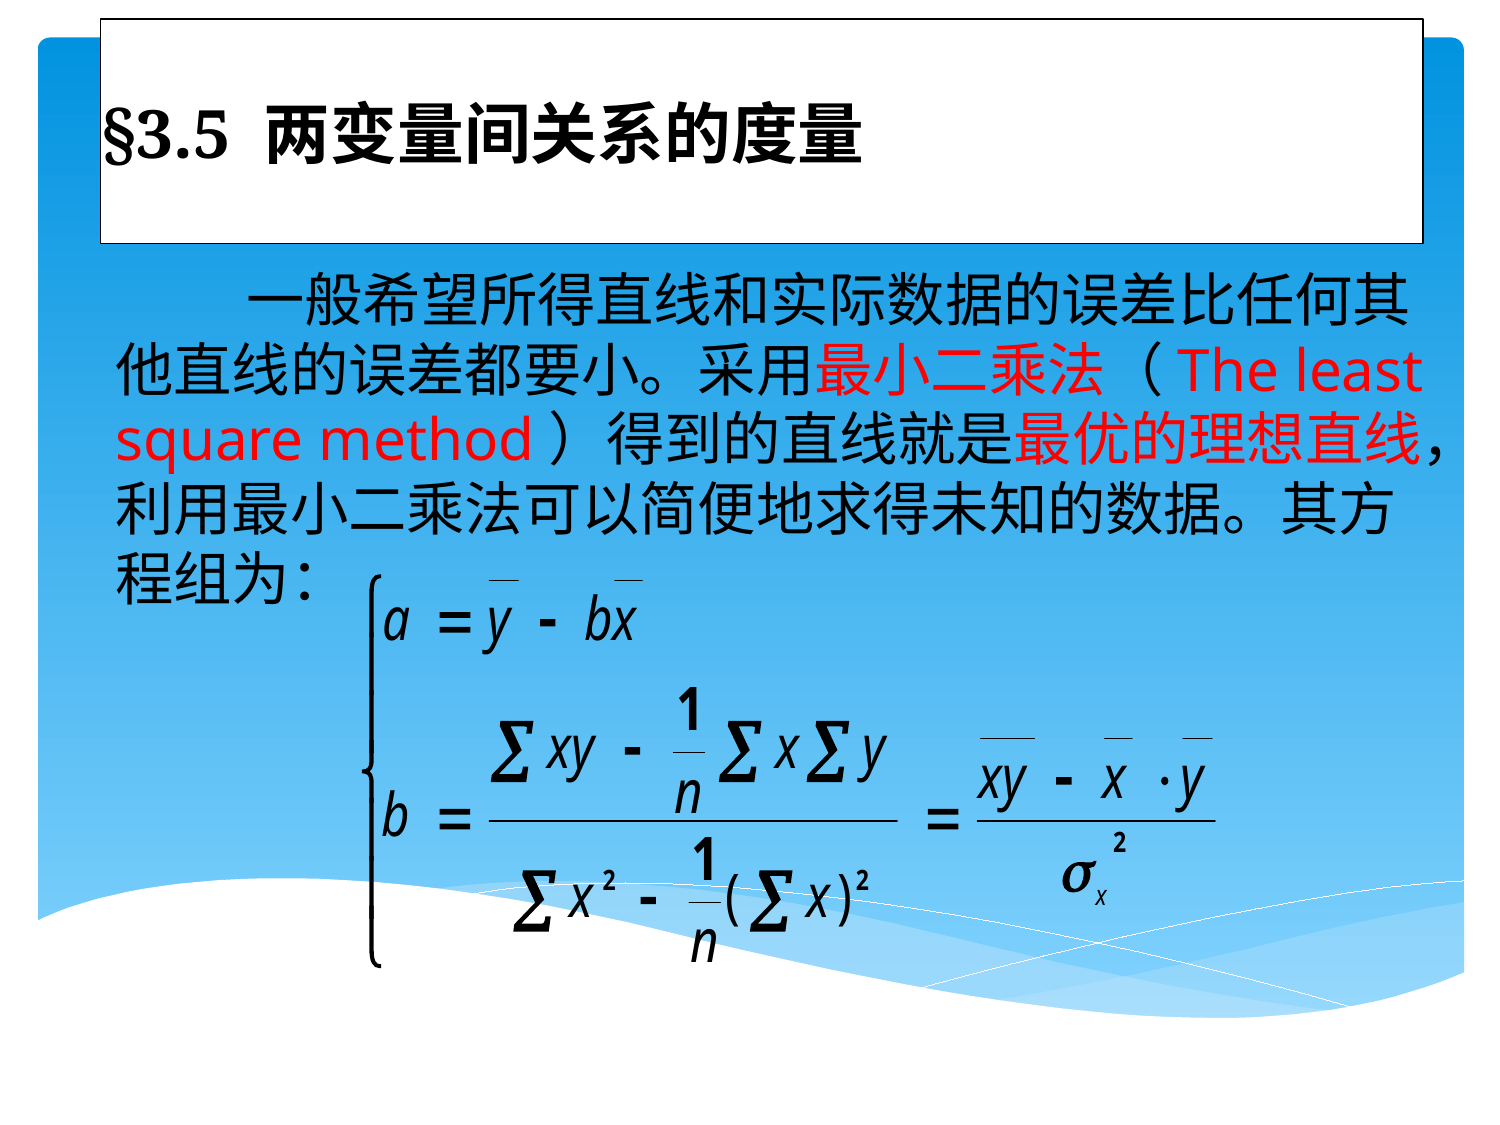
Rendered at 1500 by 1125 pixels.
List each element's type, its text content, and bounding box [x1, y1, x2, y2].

title §3.5 两变量间关系的度量 [100, 19, 1424, 244]
subtitle 一般希望所得直线和实际数据的误差比任何其他直线的误差都要小。采用最小二乘法（The least square method）得到的直线就是最优的理想直线，利用最小二乘法可以简便地求得未知的数据。其方程组为： [100, 255, 1459, 1012]
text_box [353, 566, 1223, 977]
